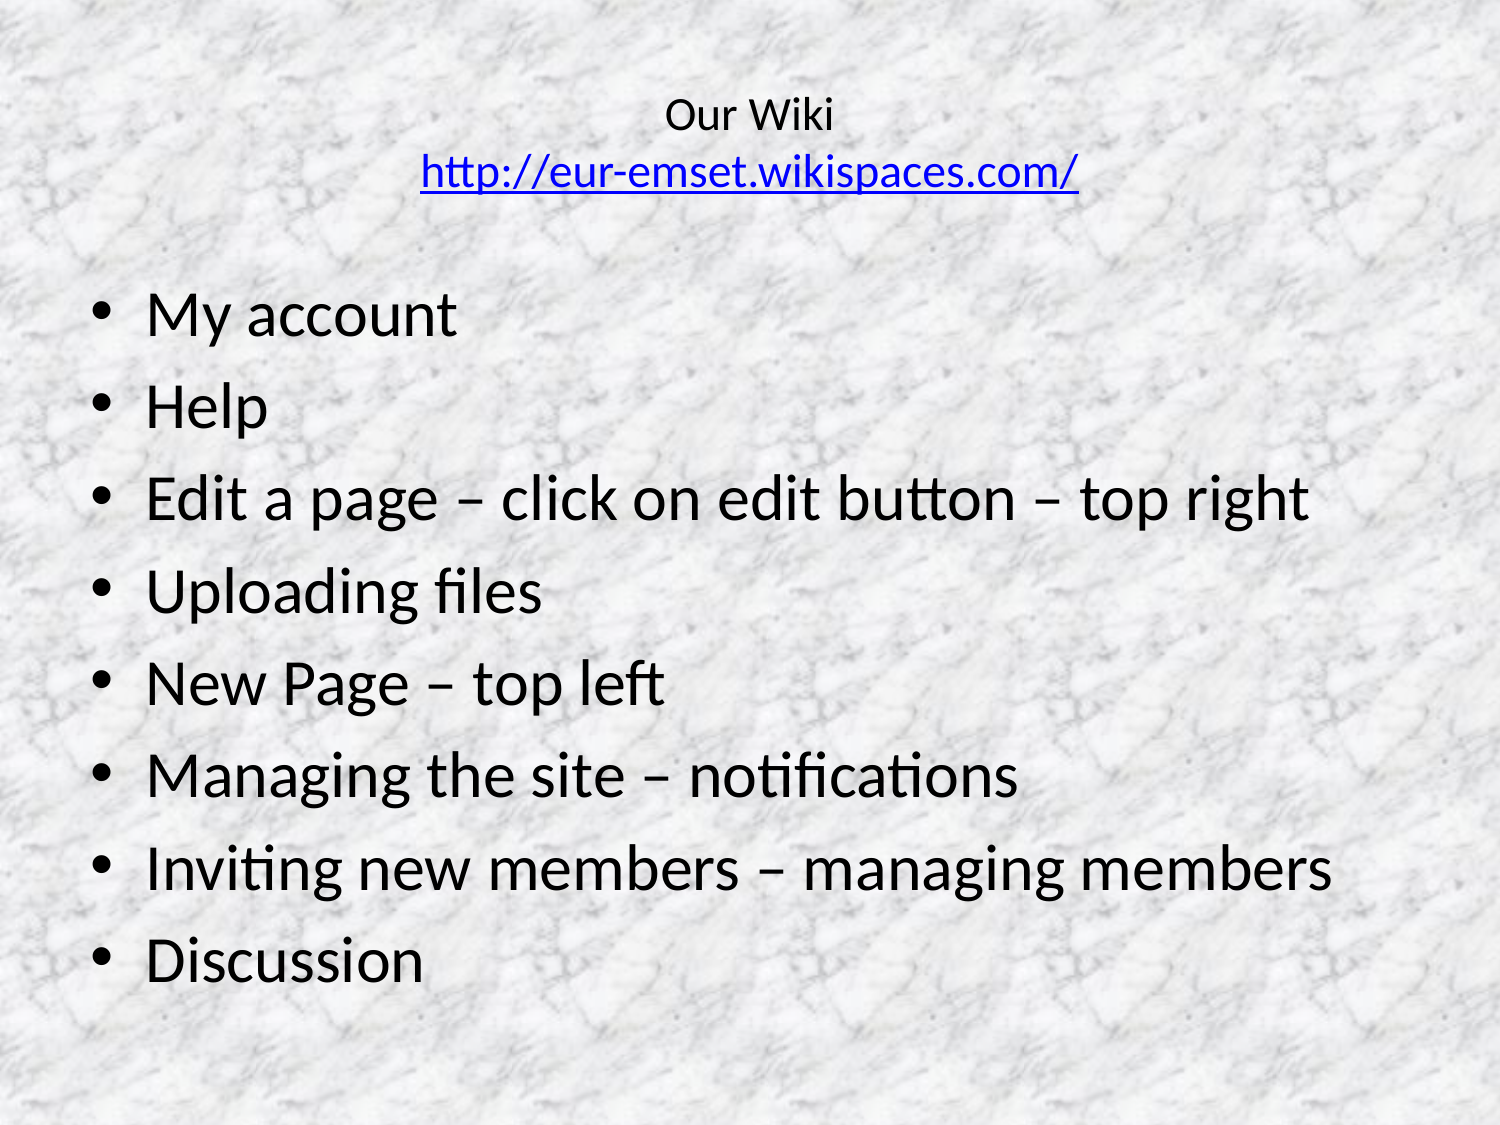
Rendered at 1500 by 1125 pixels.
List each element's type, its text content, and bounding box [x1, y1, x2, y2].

list My account Help Edit a page – click on edit button – top right Uploading files New Page – top left Managing the site – notifications Inviting new members – managing members Discussion [75, 262, 1425, 1005]
title Our Wiki http://eur-emset.wikispaces.com/ [75, 75, 1425, 262]
